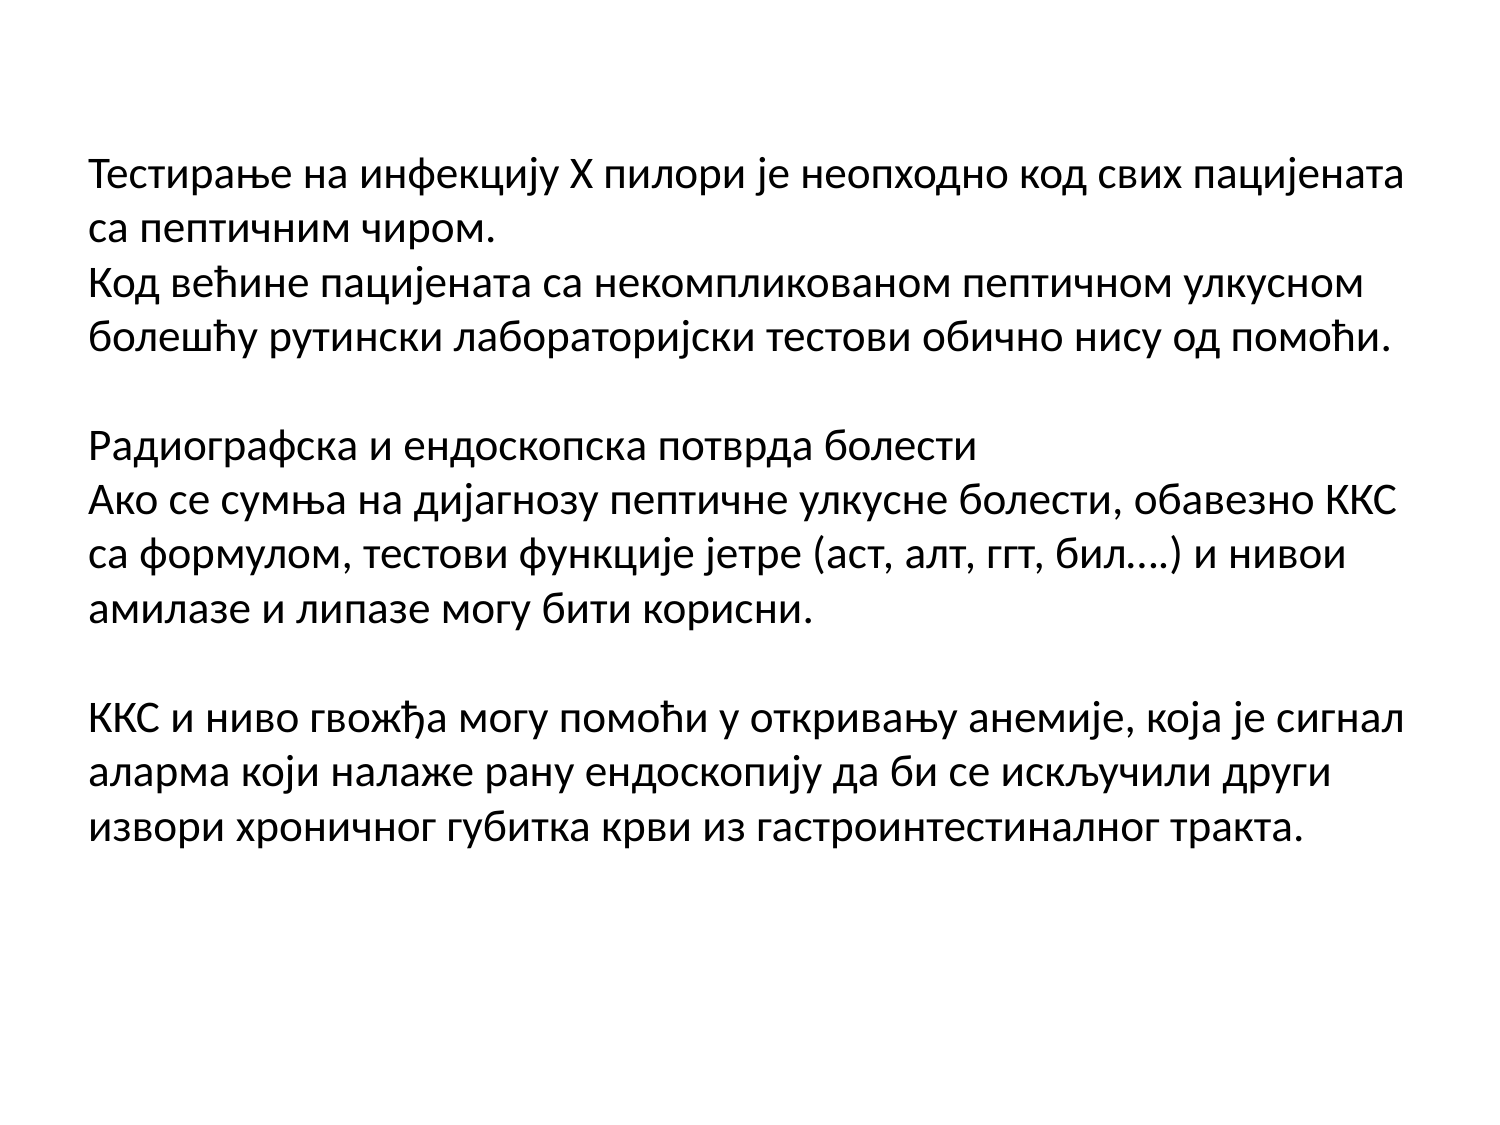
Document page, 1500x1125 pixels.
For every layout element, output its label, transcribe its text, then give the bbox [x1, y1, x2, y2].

list Тестирање на инфекцију Х пилори је неопходно код свих пацијената са пептичним чиром. Код већине пацијената са некомпликованом пептичном улкусном болешћу рутински лабораторијски тестови обично нису од помоћи. Радиографска и ендоскопска потврда болести Ако се сумња на дијагнозу пептичне улкусне болести, обавезно ККС са формулом, тестови функције јетре (аст, алт, ггт, бил….) и нивои амилазе и липазе могу бити корисни. ККС и ниво гвожђа могу помоћи у откривању анемије, која је сигнал аларма који налаже рану ендоскопију да би се искључили други извори хроничног губитка крви из гастроинтестиналног тракта. [73, 135, 1424, 878]
